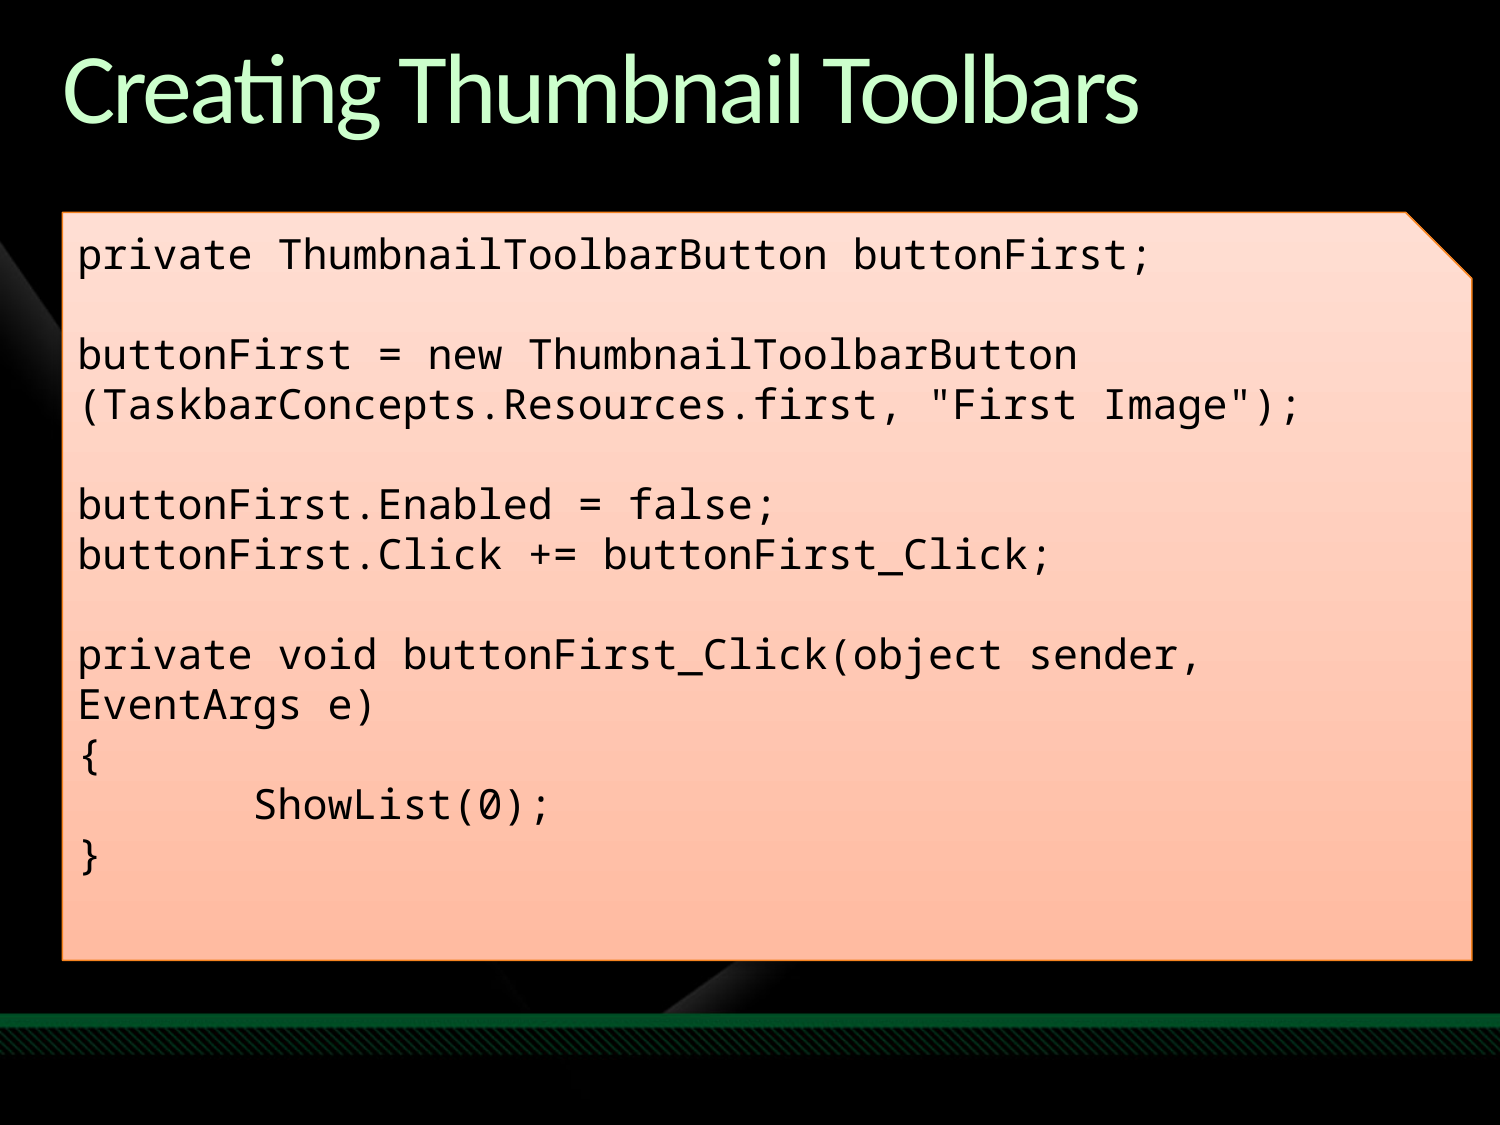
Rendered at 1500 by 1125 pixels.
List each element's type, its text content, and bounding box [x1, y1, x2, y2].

text_box private ThumbnailToolbarButton buttonFirst; buttonFirst = new ThumbnailToolbarButton (TaskbarConcepts.Resources.first, "First Image"); buttonFirst.Enabled = false; buttonFirst.Click += buttonFirst_Click; private void buttonFirst_Click(object sender, EventArgs e) { ShowList(0); } [61, 211, 1473, 962]
picture [0, 0, 1500, 1125]
title Creating Thumbnail Toolbars [62, 37, 1438, 147]
